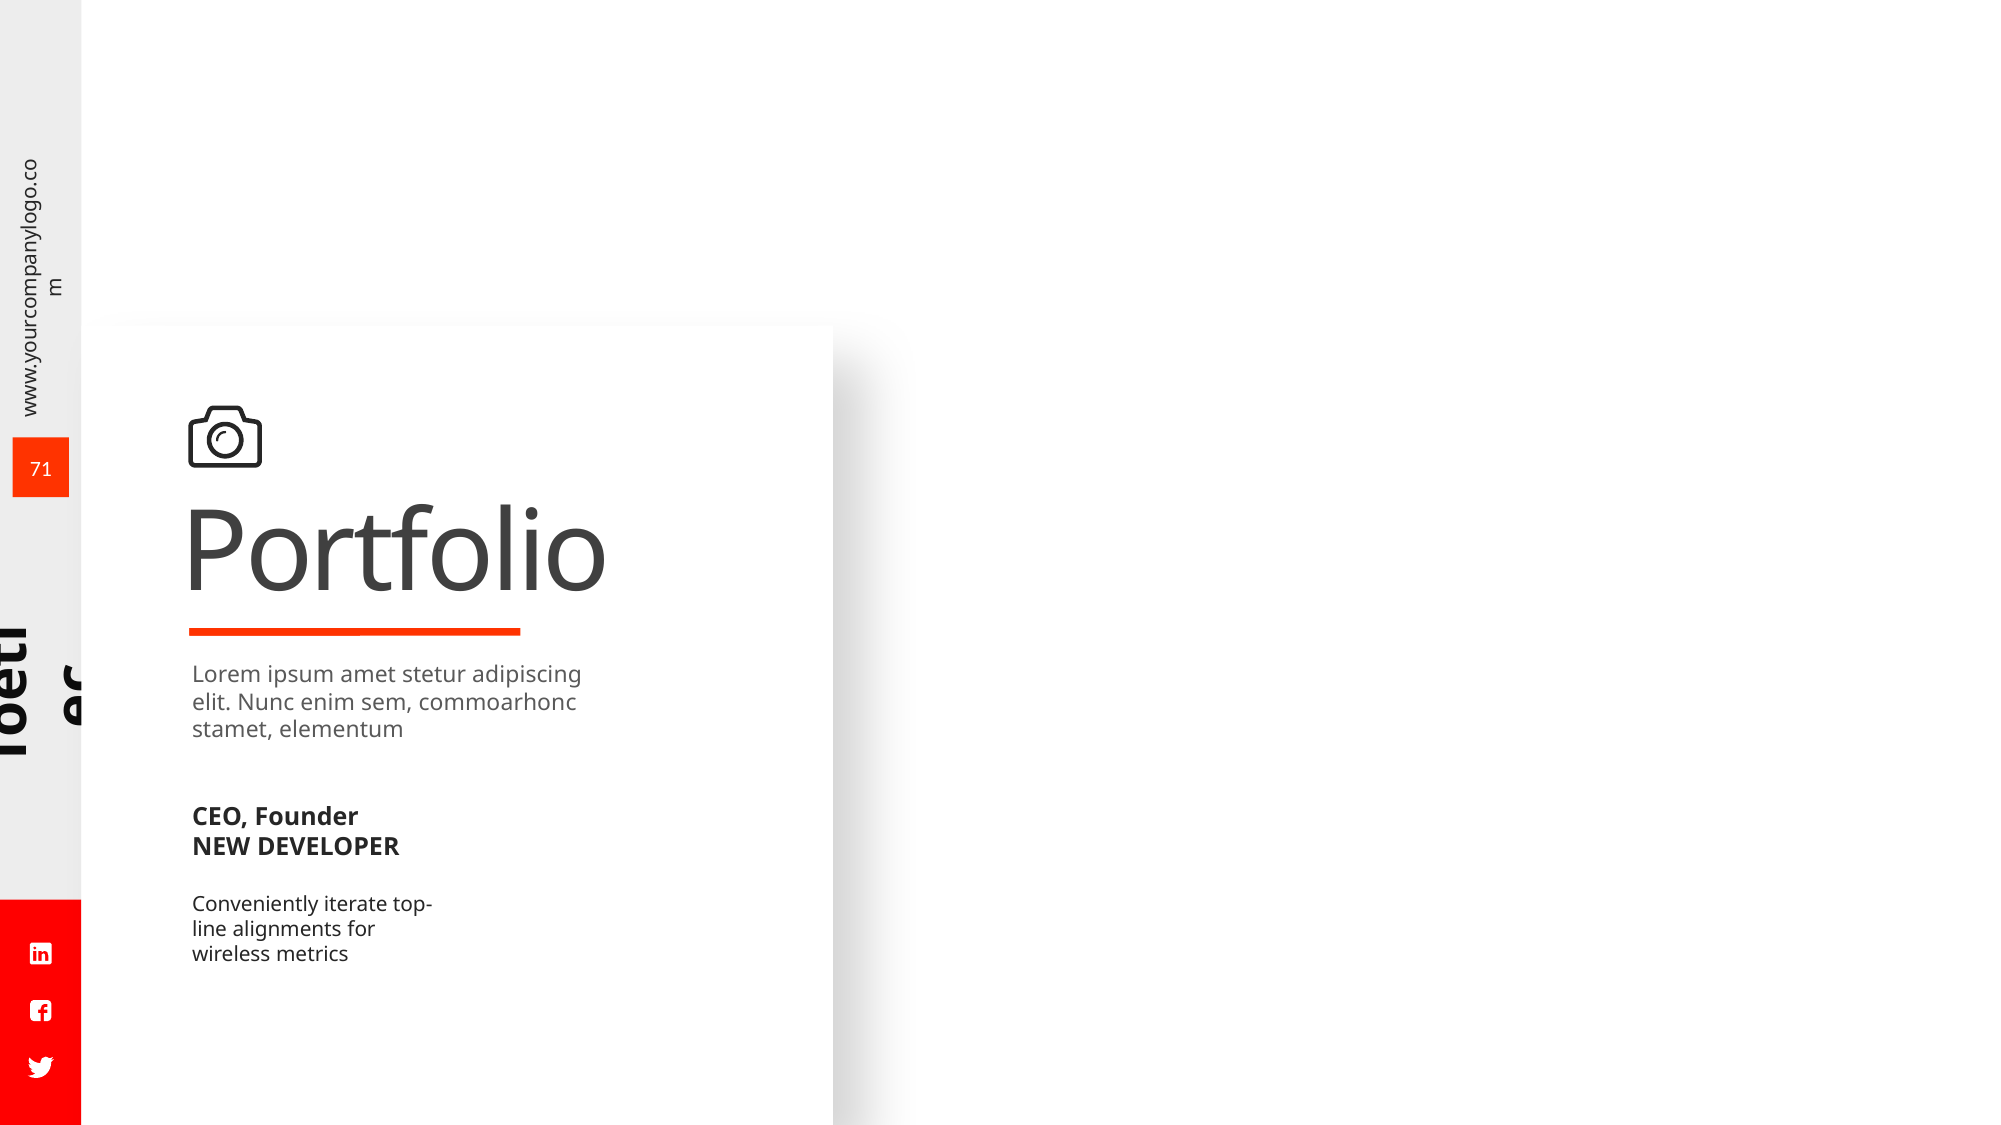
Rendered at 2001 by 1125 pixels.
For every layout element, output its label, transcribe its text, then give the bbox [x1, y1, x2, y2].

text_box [189, 628, 521, 636]
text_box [188, 405, 262, 468]
slide_number 71 [12, 437, 69, 498]
picture [81, 0, 2000, 1125]
